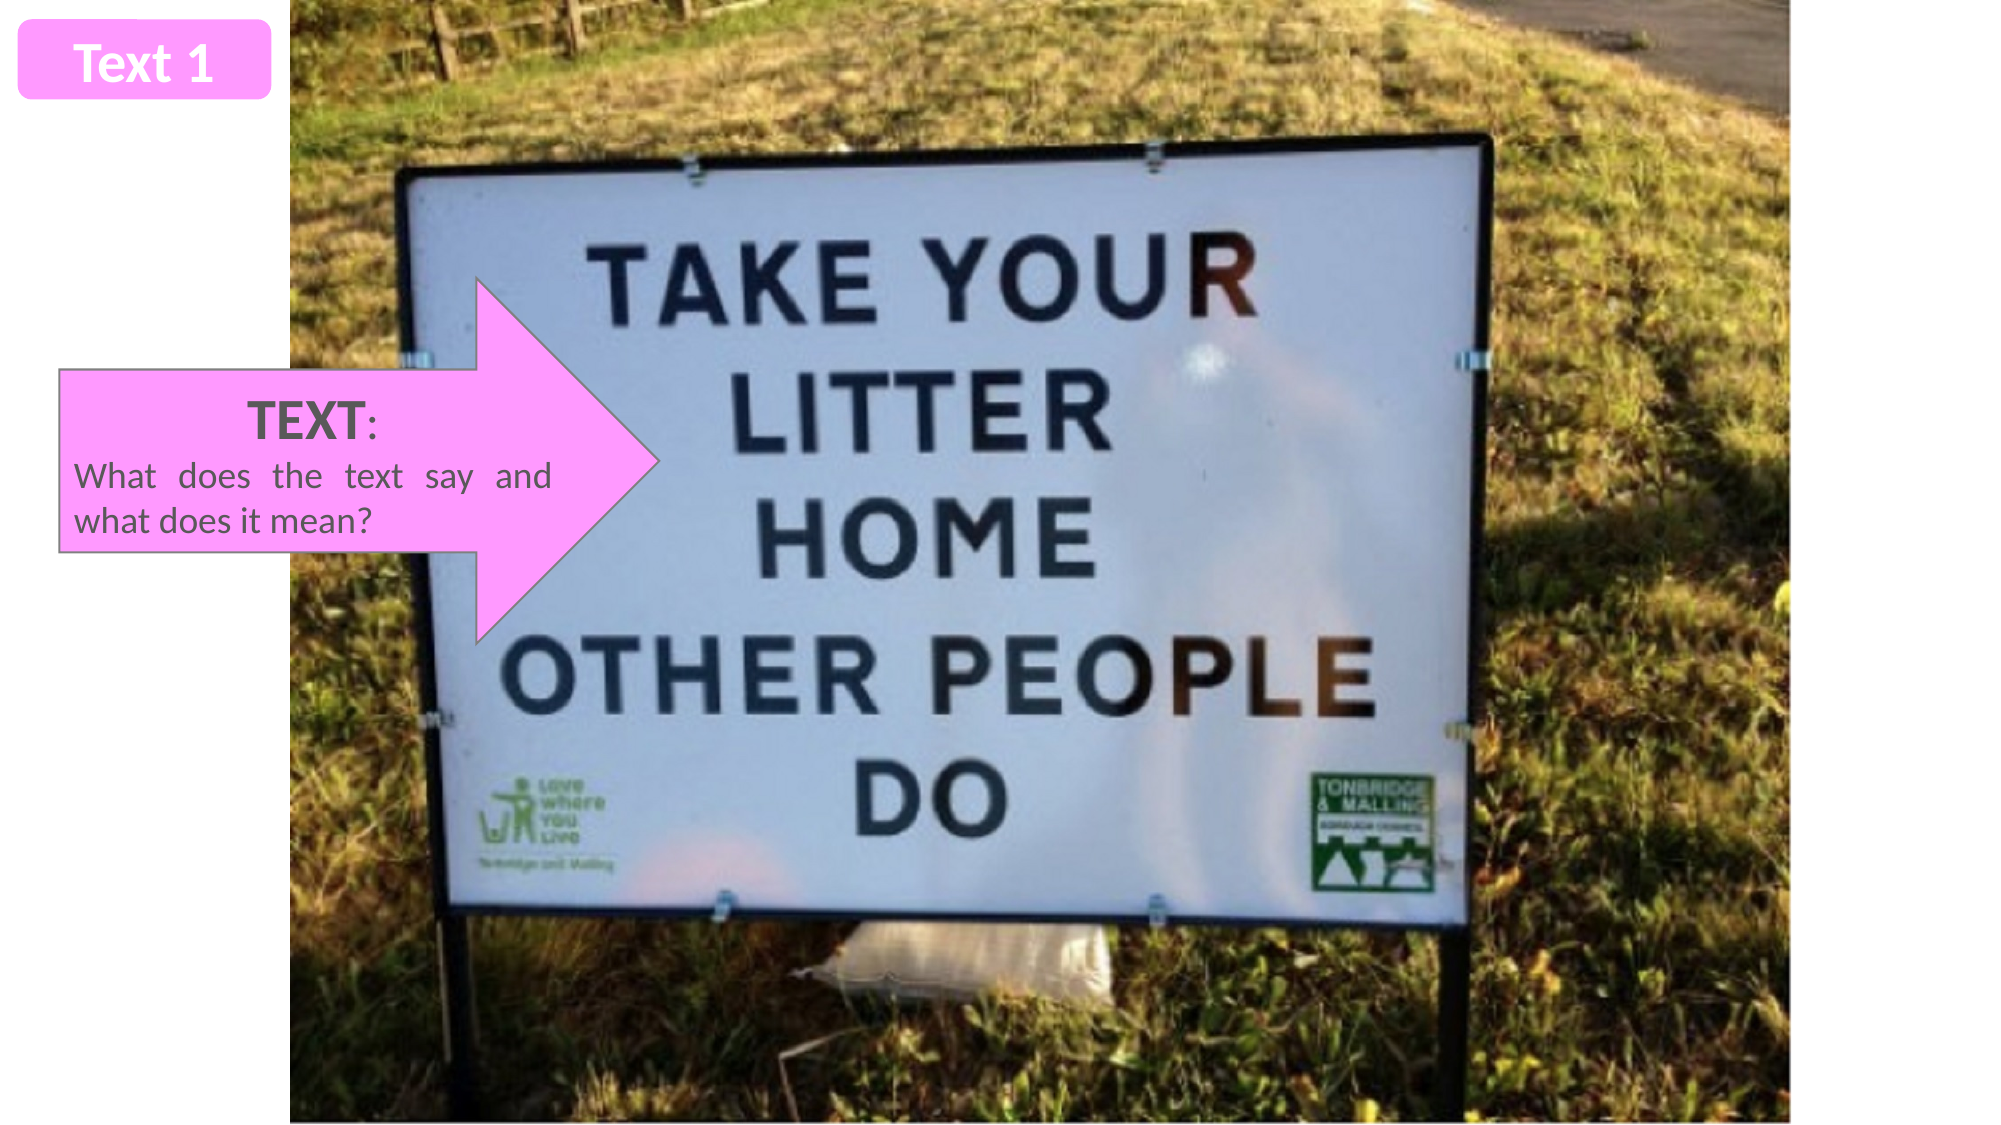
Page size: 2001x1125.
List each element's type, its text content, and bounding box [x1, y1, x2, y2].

text_box Text 1 [17, 19, 272, 100]
text_box TEXT: What does the text say and what does it mean? [58, 368, 290, 554]
picture [290, 0, 1792, 1125]
